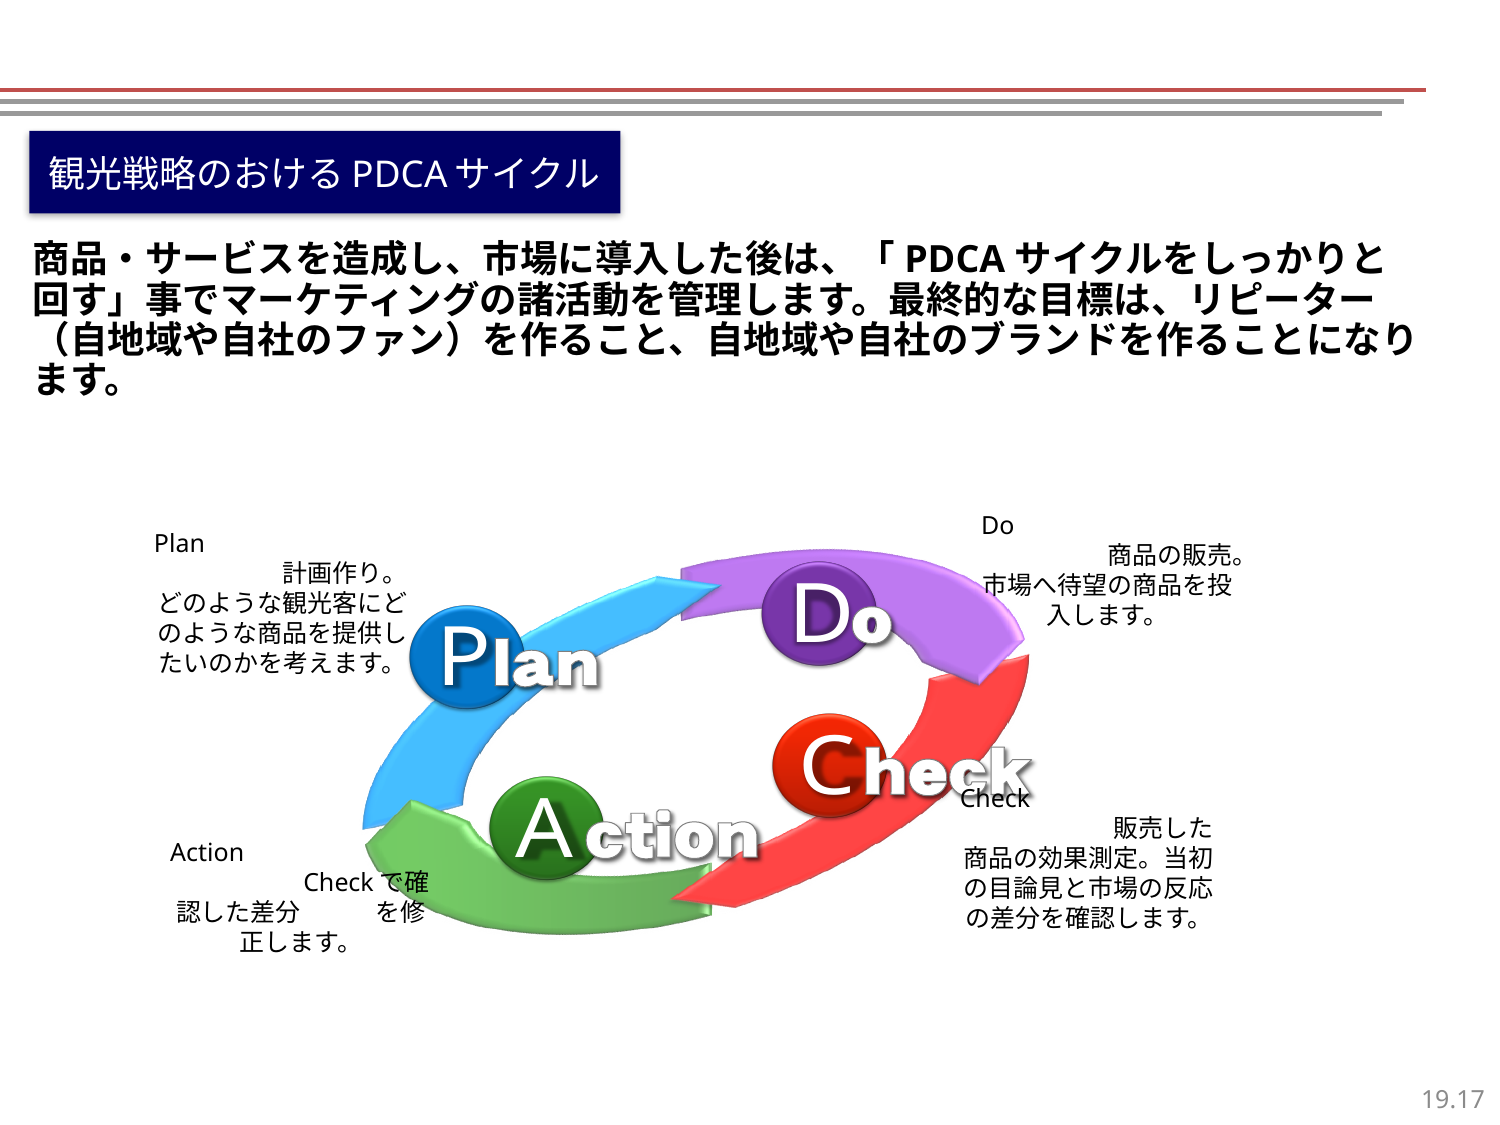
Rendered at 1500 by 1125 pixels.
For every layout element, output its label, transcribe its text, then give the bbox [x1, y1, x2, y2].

text_box Do 商品の販売。市場へ待望の商品を投入します。 [1094, 502, 1258, 638]
text_box Check 販売した商品の効果測定。当初の目論見と市場の反応の差分を確認します。 [1094, 775, 1240, 940]
text_box 商品・サービスを造成し、市場に導入した後は、「PDCAサイクルをしっかりと回す」事でマーケティングの諸活動を管理します。最終的な目標は、リピーター（自地域や自社のファン）を作ること、自地域や自社のブランドを作ることになります。 [16, 231, 1437, 381]
text_box Action Checkで確認した差分 を修正します。 [150, 829, 343, 964]
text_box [348, 474, 1090, 1012]
slide_number 16 [1381, 1065, 1500, 1125]
text_box 観光戦略のおけるPDCAサイクル [29, 130, 621, 214]
text_box Plan 計画作り。どのような観光客にどのような商品を提供したいのかを考えます。 [132, 520, 343, 685]
